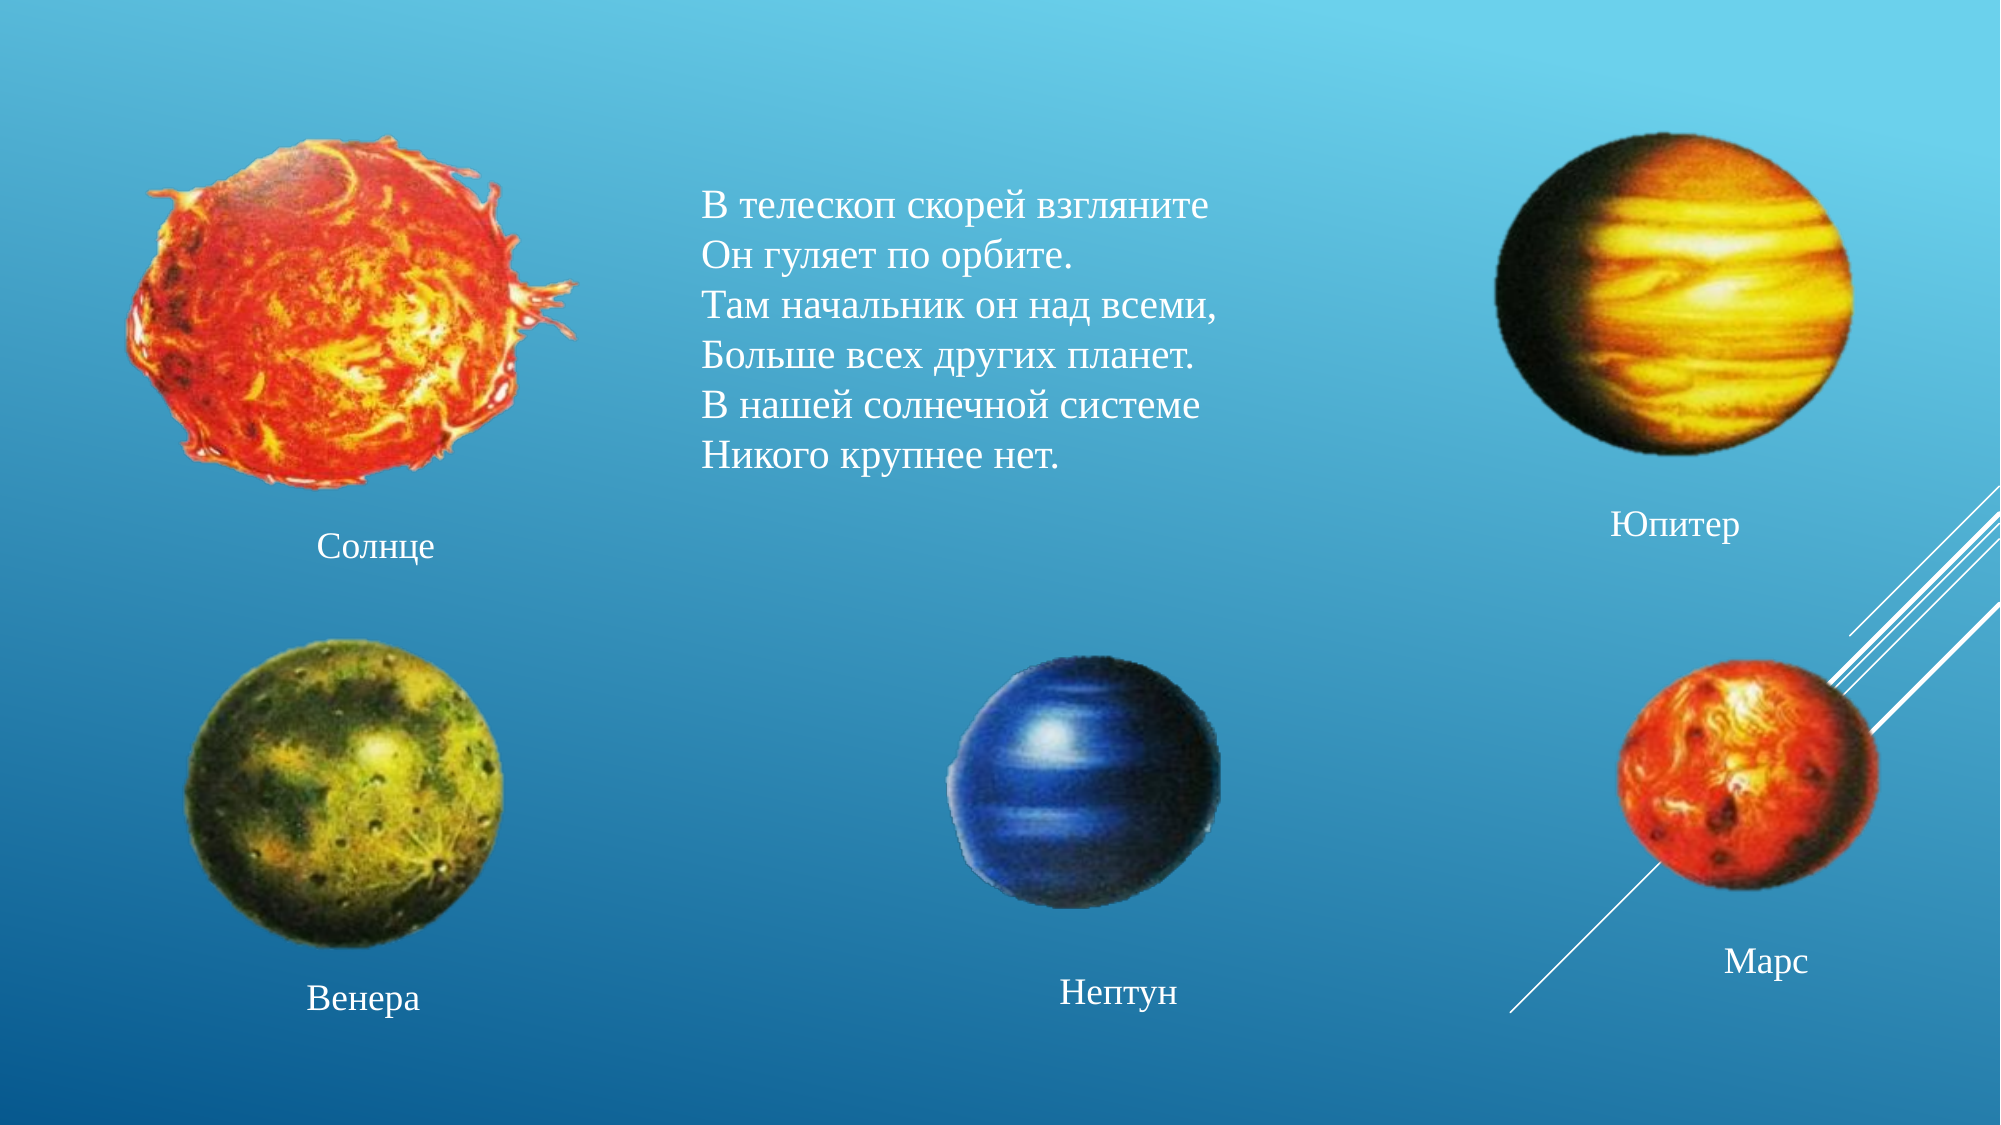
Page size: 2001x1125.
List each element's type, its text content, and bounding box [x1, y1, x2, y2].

picture [1482, 124, 1869, 466]
text_box В телескоп скорей взгляните Он гуляет по орбите. Там начальник он над всеми, Больше всех других планет. В нашей солнечной системе Никого крупнее нет. [686, 169, 1325, 485]
picture [118, 124, 584, 497]
text_box Венера [224, 972, 503, 1019]
picture [177, 626, 525, 961]
picture [913, 624, 1244, 932]
text_box Солнце [236, 520, 516, 567]
text_box Нептун [979, 959, 1258, 1019]
text_box Юпитер [1536, 498, 1815, 545]
text_box Марс [1627, 935, 1906, 982]
picture [1591, 655, 1906, 901]
